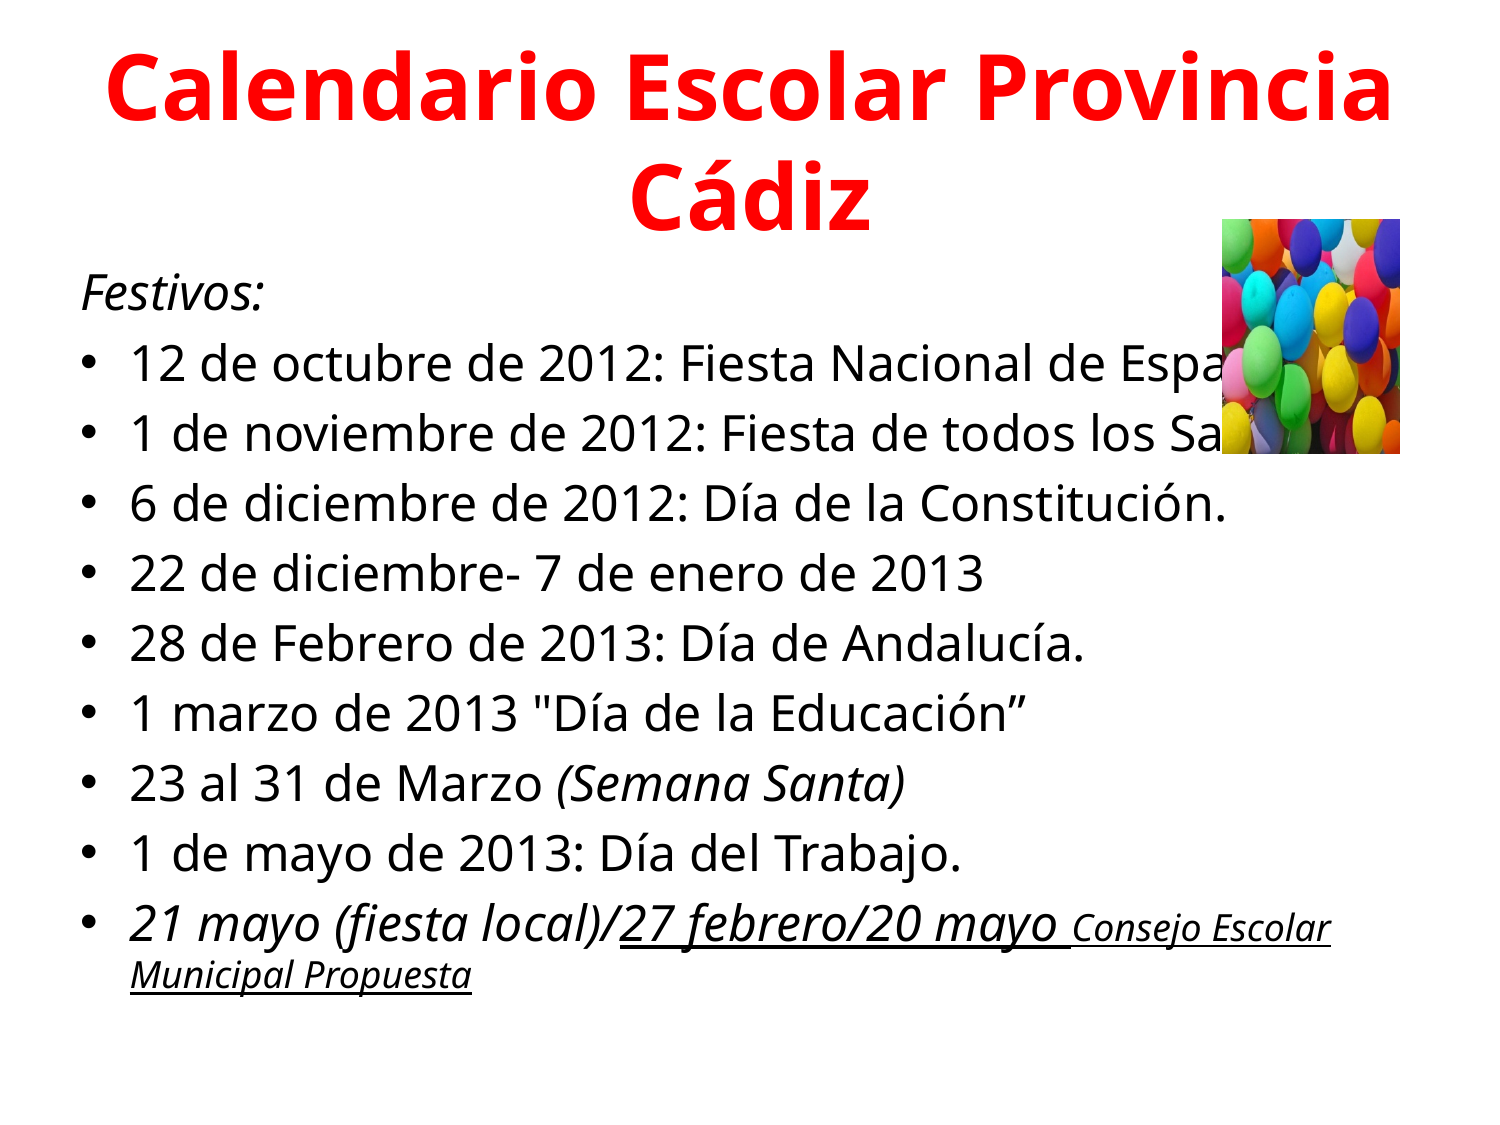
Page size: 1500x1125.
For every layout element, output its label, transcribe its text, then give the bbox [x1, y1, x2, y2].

list Festivos: 12 de octubre de 2012: Fiesta Nacional de España. 1 de noviembre de 2012: Fiesta de todos los Santos. 6 de diciembre de 2012: Día de la Constitución. 22 de diciembre- 7 de enero de 2013 28 de Febrero de 2013: Día de Andalucía. 1 marzo de 2013 "Día de la Educación” 23 al 31 de Marzo (Semana Santa) 1 de mayo de 2013: Día del Trabajo. 21 mayo (fiesta local)/27 febrero/20 mayo Consejo Escolar Municipal Propuesta [64, 196, 1425, 1005]
title Calendario Escolar Provincia Cádiz [75, 45, 1425, 196]
picture [1222, 219, 1400, 455]
